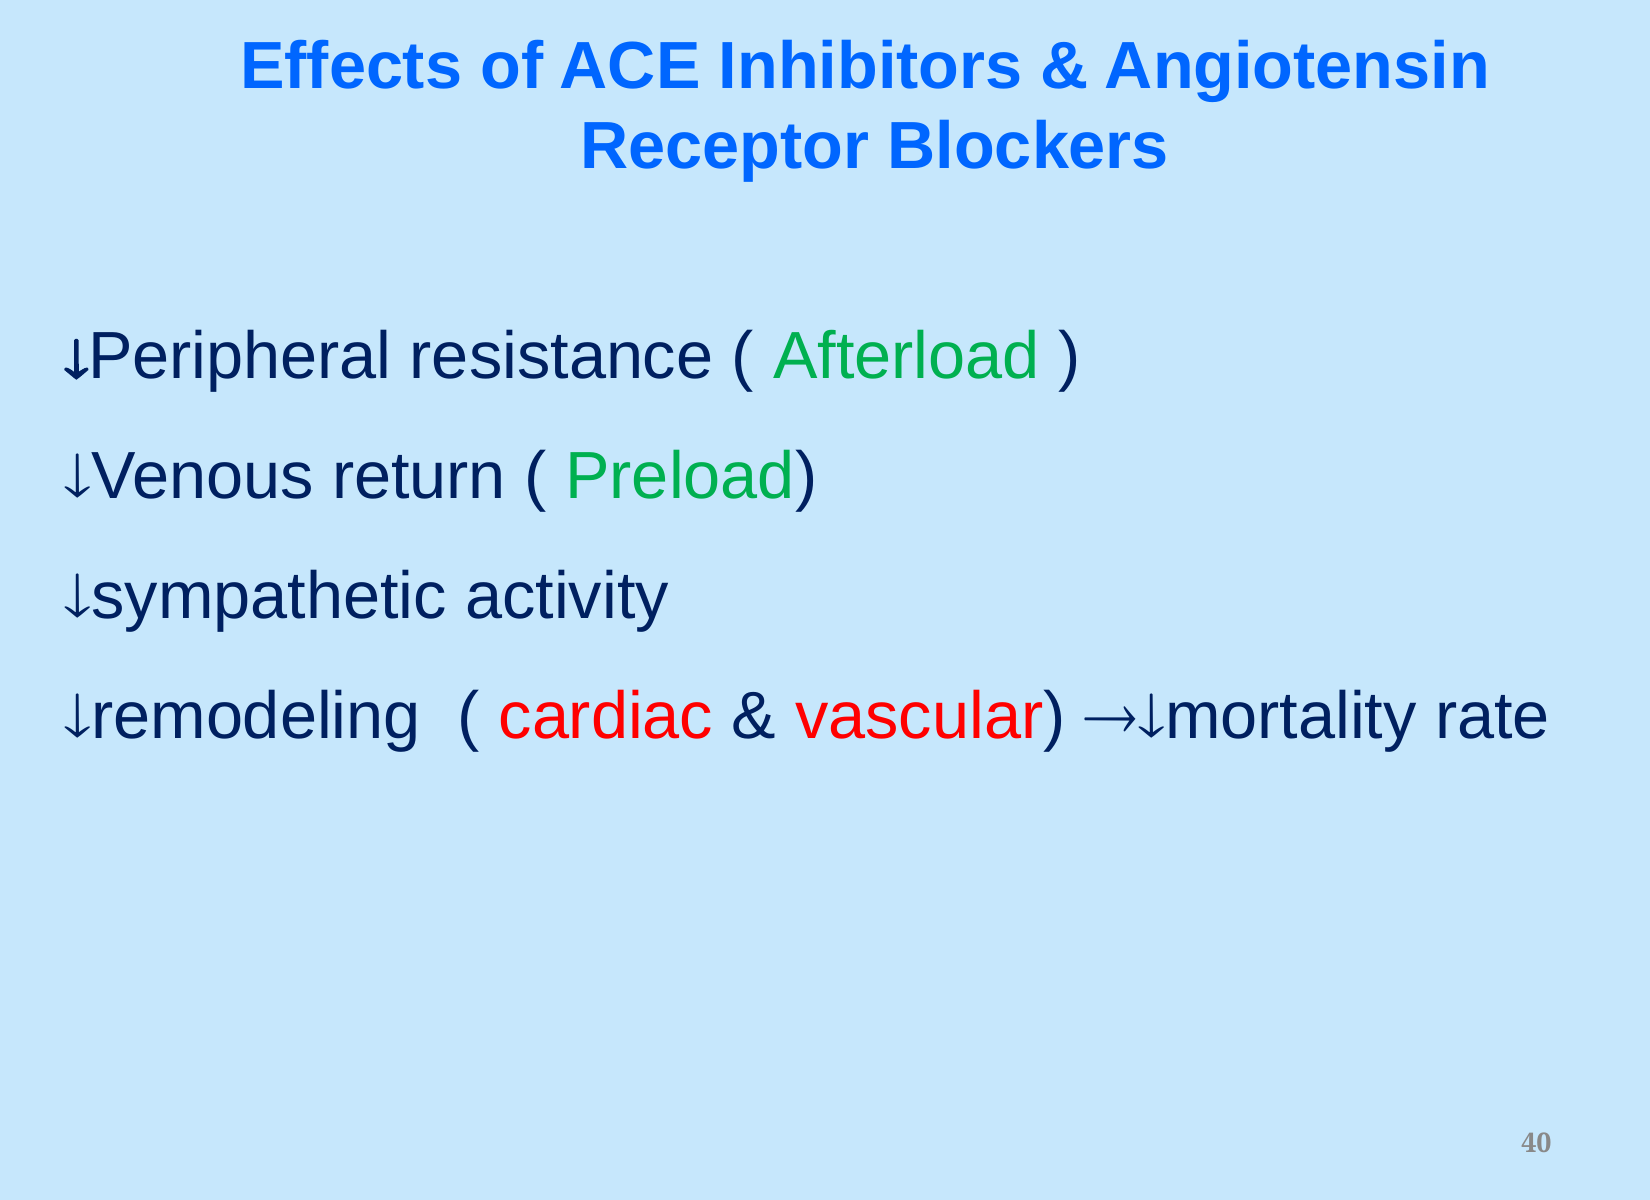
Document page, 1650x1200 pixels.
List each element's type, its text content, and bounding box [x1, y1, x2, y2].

text_box Effects of ACE Inhibitors & Angiotensin Receptor Blockers Peripheral resistance ( Afterload ) Venous return ( Preload) sympathetic activity remodeling ( cardiac & vascular) mortality rate [49, 14, 1650, 1200]
